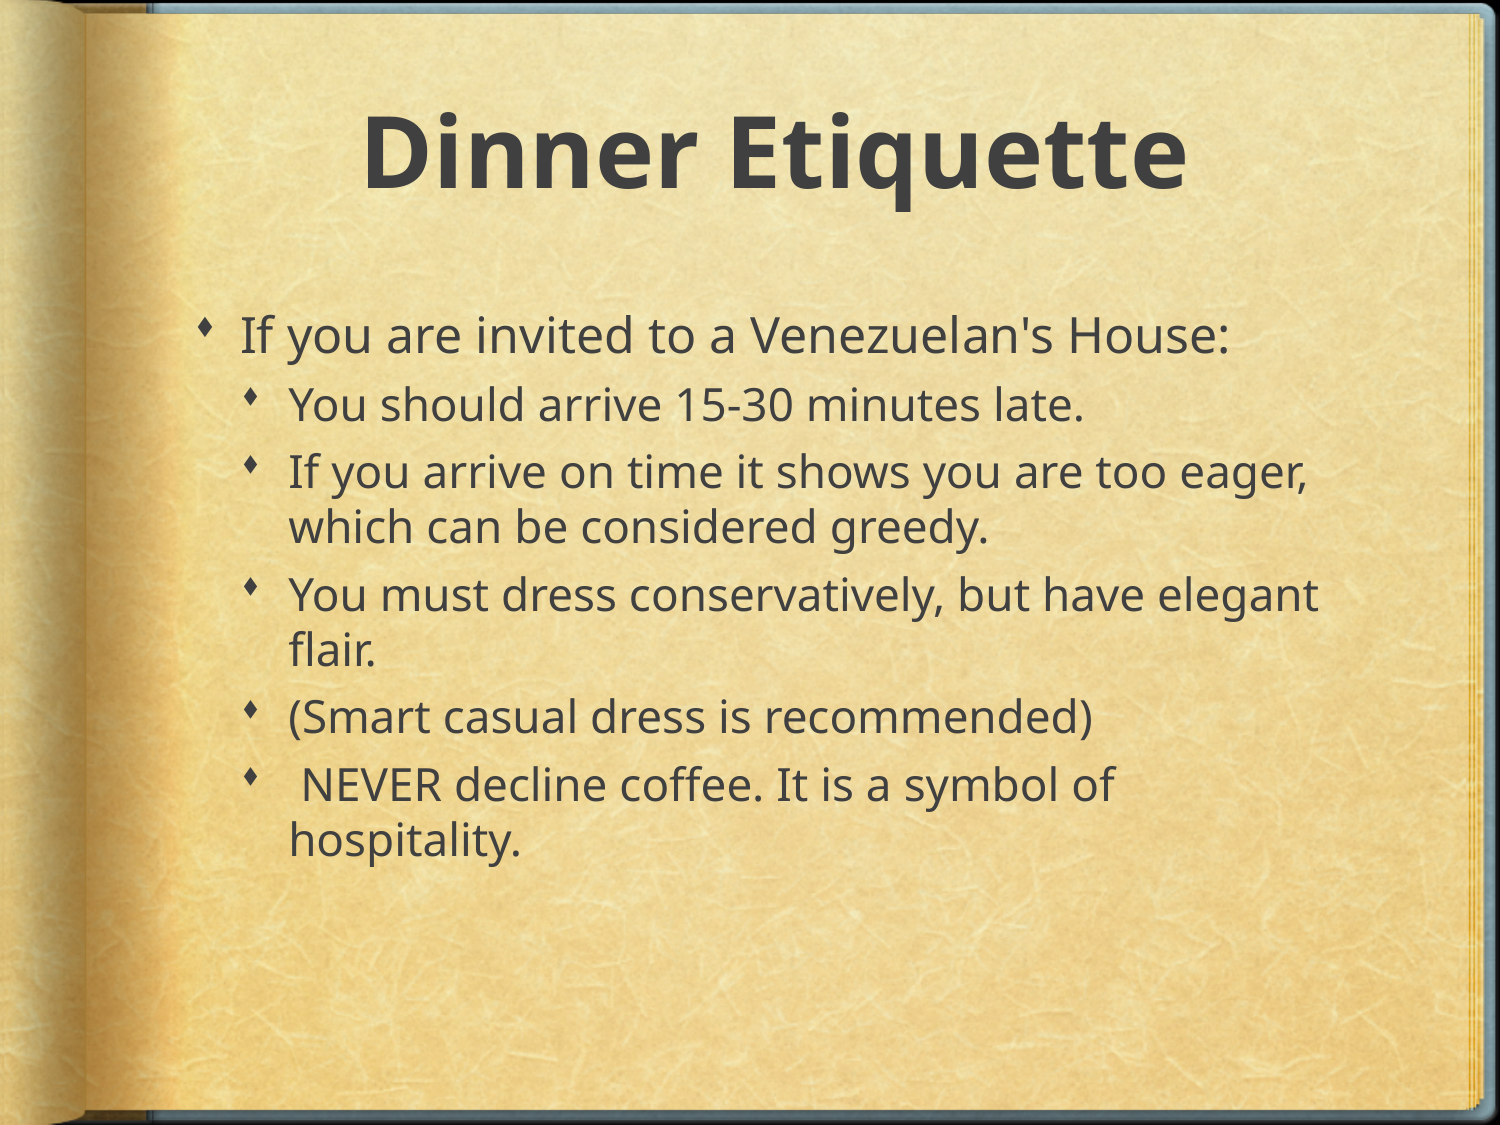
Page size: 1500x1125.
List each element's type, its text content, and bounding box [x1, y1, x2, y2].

list If you are invited to a Venezuelan's House: You should arrive 15-30 minutes late. If you arrive on time it shows you are too eager, which can be considered greedy. You must dress conservatively, but have elegant flair. (Smart casual dress is recommended) NEVER decline coffee. It is a symbol of hospitality. [178, 295, 1372, 1005]
title Dinner Etiquette [178, 45, 1372, 265]
picture [0, 0, 1500, 1125]
